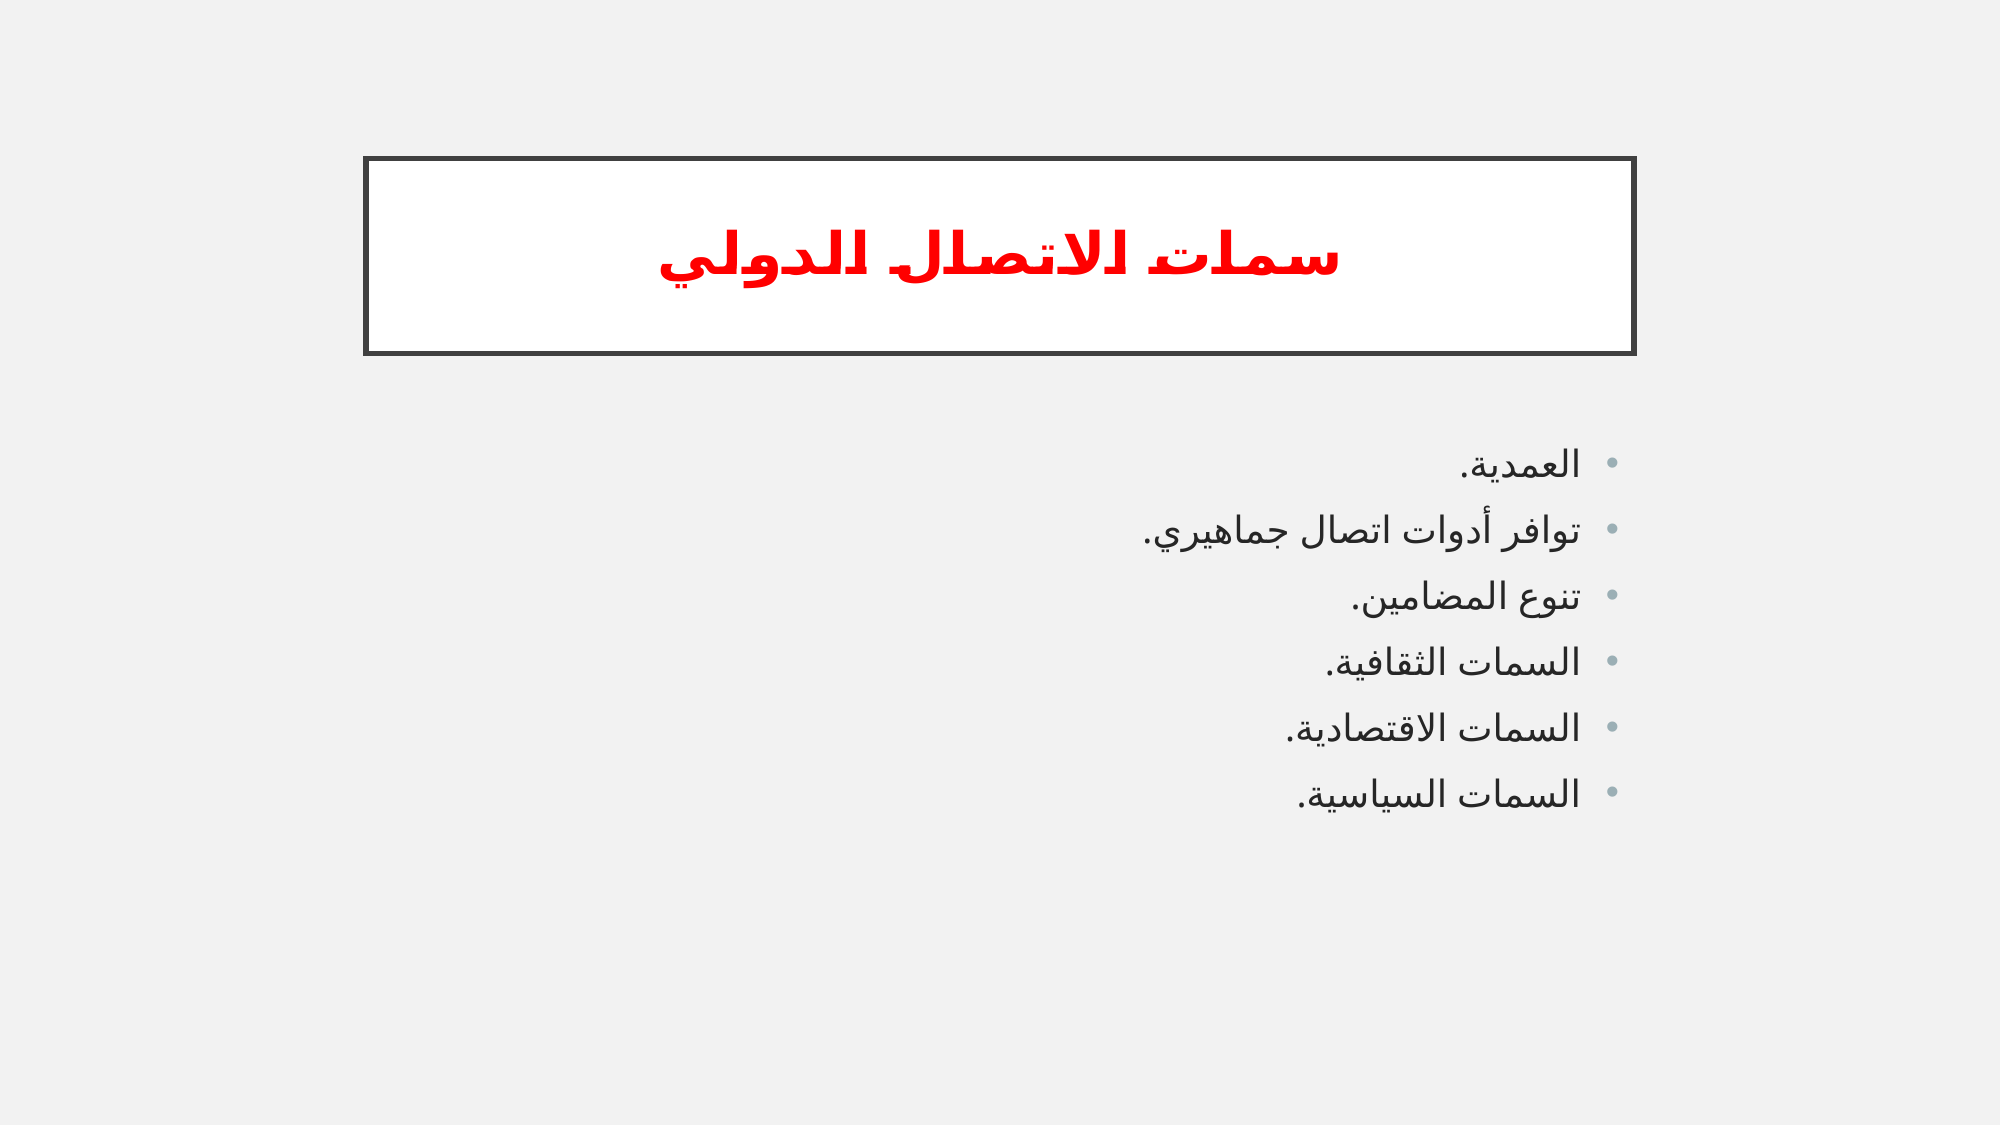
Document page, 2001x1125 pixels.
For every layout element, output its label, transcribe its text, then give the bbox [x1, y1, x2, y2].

title سمات الاتصال الدولي [363, 156, 1637, 356]
list العمدية. توافر أدوات اتصال جماهيري. تنوع المضامين. السمات الثقافية. السمات الاقتصادية. السمات السياسية. [366, 432, 1634, 942]
